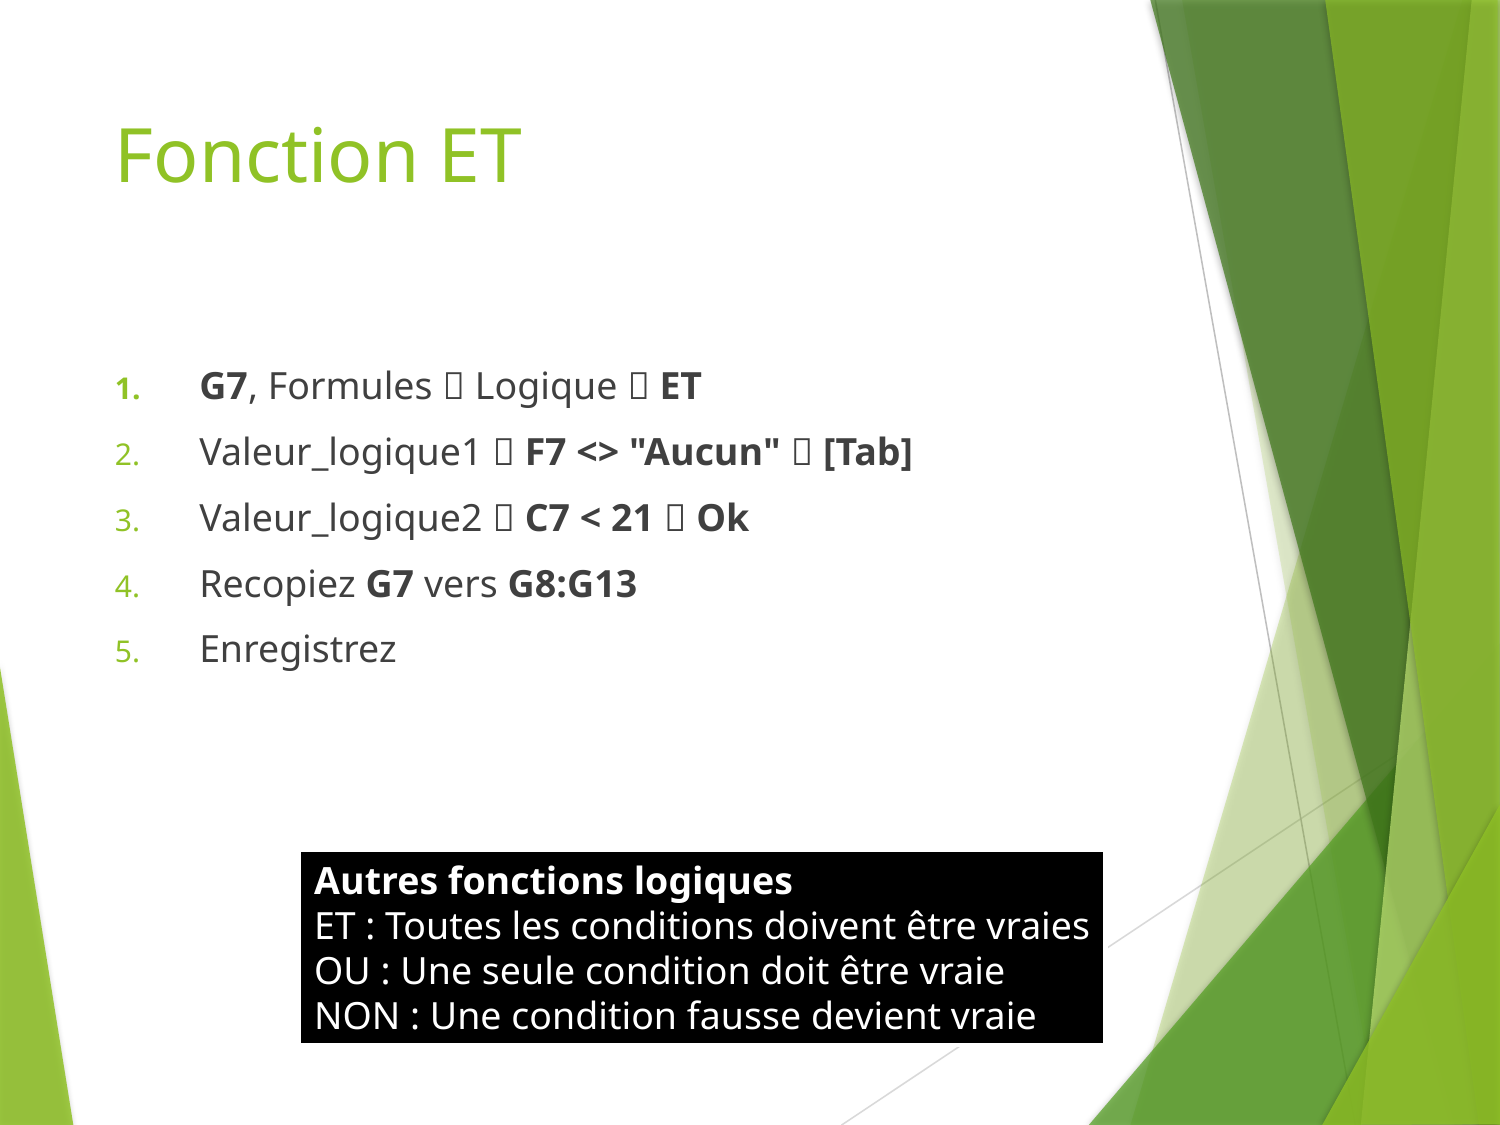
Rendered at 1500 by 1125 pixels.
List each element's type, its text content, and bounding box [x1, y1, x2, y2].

text_box Autres fonctions logiques ET : Toutes les conditions doivent être vraies OU : Une seule condition doit être vraie NON : Une condition fausse devient vraie [297, 848, 1108, 1047]
title Fonction ET [99, 99, 1142, 317]
list G7, Formules  Logique  ET Valeur_logique1  F7 <> "Aucun"  [Tab] Valeur_logique2  C7 < 21  Ok Recopiez G7 vers G8:G13 Enregistrez [99, 354, 1142, 992]
